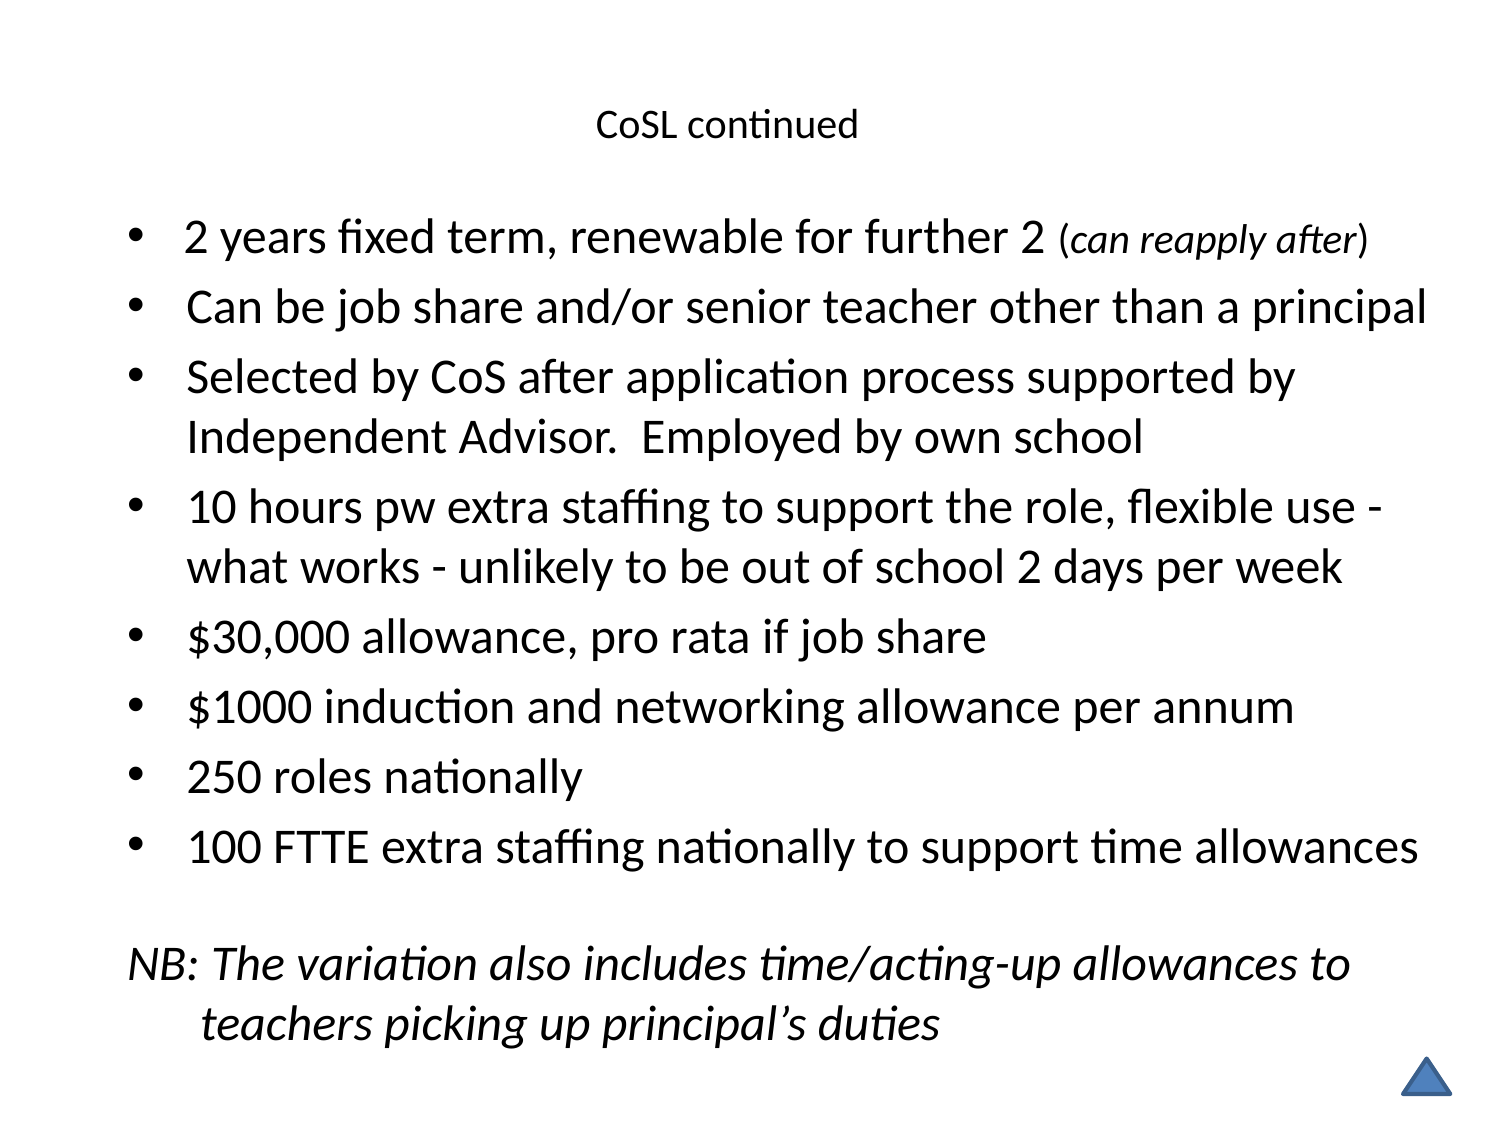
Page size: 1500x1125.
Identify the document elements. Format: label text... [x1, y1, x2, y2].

list 2 years fixed term, renewable for further 2 (can reapply after) Can be job share and/or senior teacher other than a principal Selected by CoS after application process supported by Independent Advisor. Employed by own school 10 hours pw extra staffing to support the role, flexible use - what works - unlikely to be out of school 2 days per week $30,000 allowance, pro rata if job share $1000 induction and networking allowance per annum 250 roles nationally 100 FTTE extra staffing nationally to support time allowances NB: The variation also includes time/acting-up allowances to teachers picking up principal’s duties [112, 196, 1447, 1071]
text_box [1401, 1056, 1453, 1097]
title CoSL continued [53, 42, 1404, 185]
